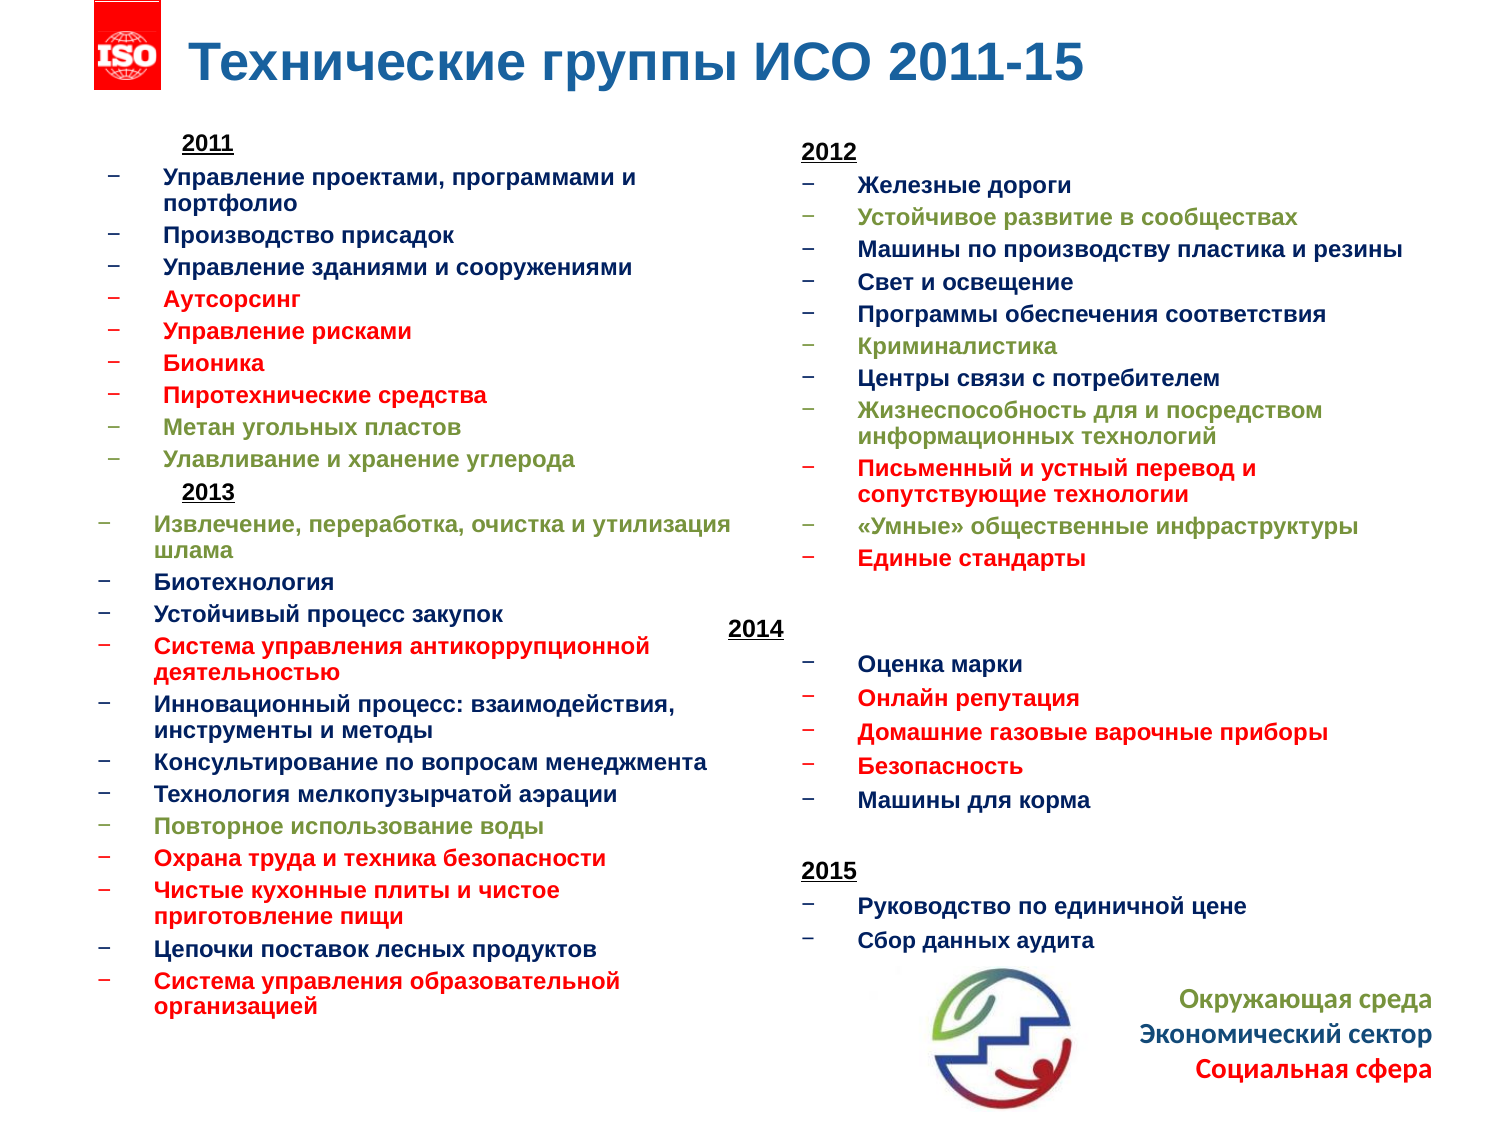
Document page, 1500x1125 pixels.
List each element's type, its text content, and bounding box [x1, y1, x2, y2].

title Технические группы ИСО 2011-15 [173, 0, 1451, 119]
text_box 2012 Железные дороги Устойчивое развитие в сообществах Машины по производству пластика и резины Свет и освещение Программы обеспечения соответствия Криминалистика Центры связи с потребителем Жизнеспособность для и посредством информационных технологий Письменный и устный перевод и сопутствующие технологии «Умные» общественные инфраструктуры Единые стандарты 2014 Оценка марки Онлайн репутация Домашние газовые варочные приборы Безопасность Машины для корма 2015 Руководство по единичной цене Сбор данных аудита [760, 135, 1426, 1125]
picture [869, 966, 1135, 1112]
list 2011 Управление проектами, программами и портфолио Производство присадок Управление зданиями и сооружениями Аутсорсинг Управление рисками Бионика Пиротехнические средства Метан угольных пластов Улавливание и хранение углерода 2013 Извлечение, переработка, очистка и утилизация шлама Биотехнология Устойчивый процесс закупок Система управления антикоррупционной деятельностью Инновационный процесс: взаимодействия, инструменты и методы Консультирование по вопросам менеджмента Технология мелкопузырчатой аэрации Повторное использование воды Охрана труда и техника безопасности Чистые кухонные плиты и чистое приготовление пищи Цепочки поставок лесных продуктов Система управления образовательной организацией [0, 119, 760, 1125]
text_box Окружающая среда Экономический сектор Социальная сфера [1138, 971, 1448, 1092]
